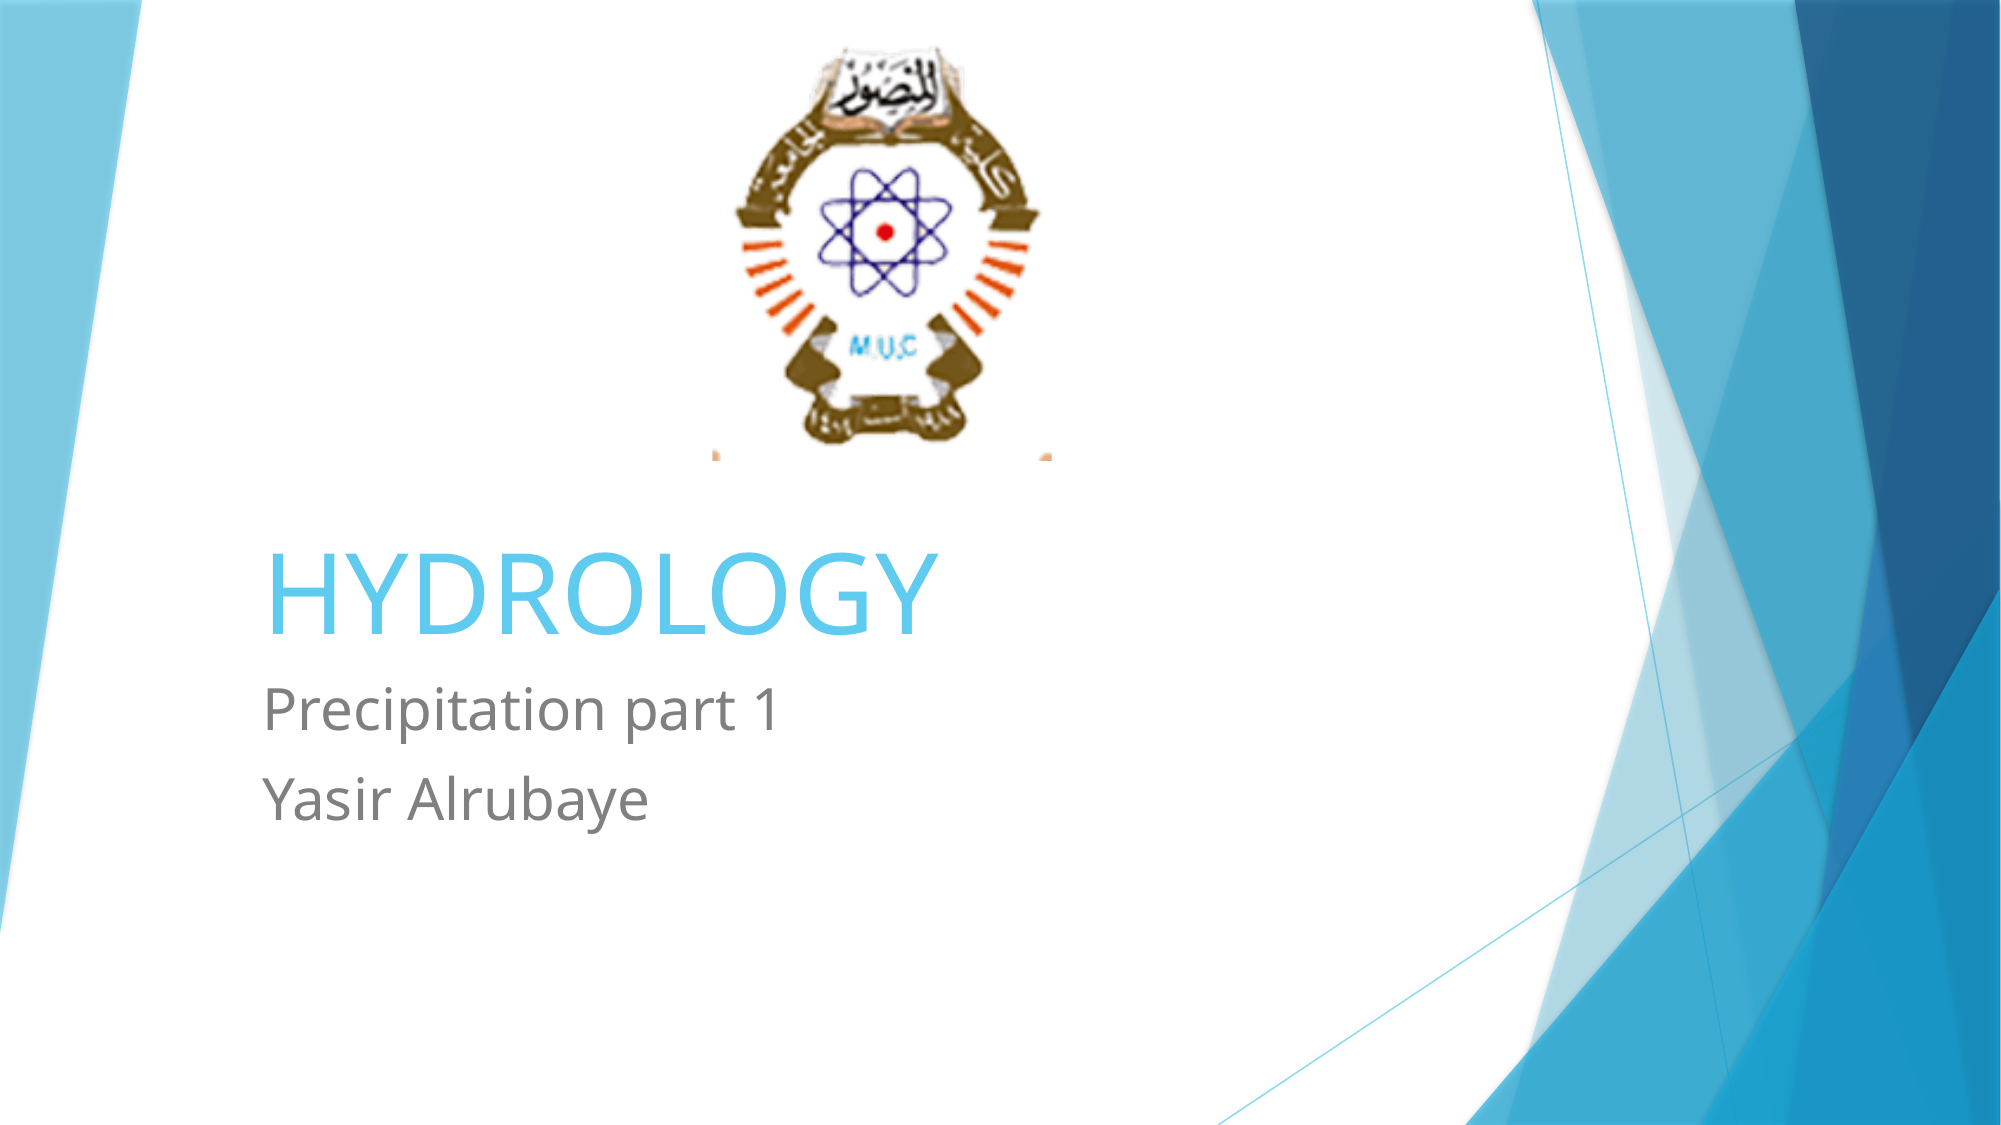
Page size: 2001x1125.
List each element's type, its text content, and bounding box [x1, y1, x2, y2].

subtitle Precipitation part 1 Yasir Alrubaye [247, 664, 1522, 845]
picture [671, 32, 1098, 461]
title HYDROLOGY [247, 394, 1522, 664]
